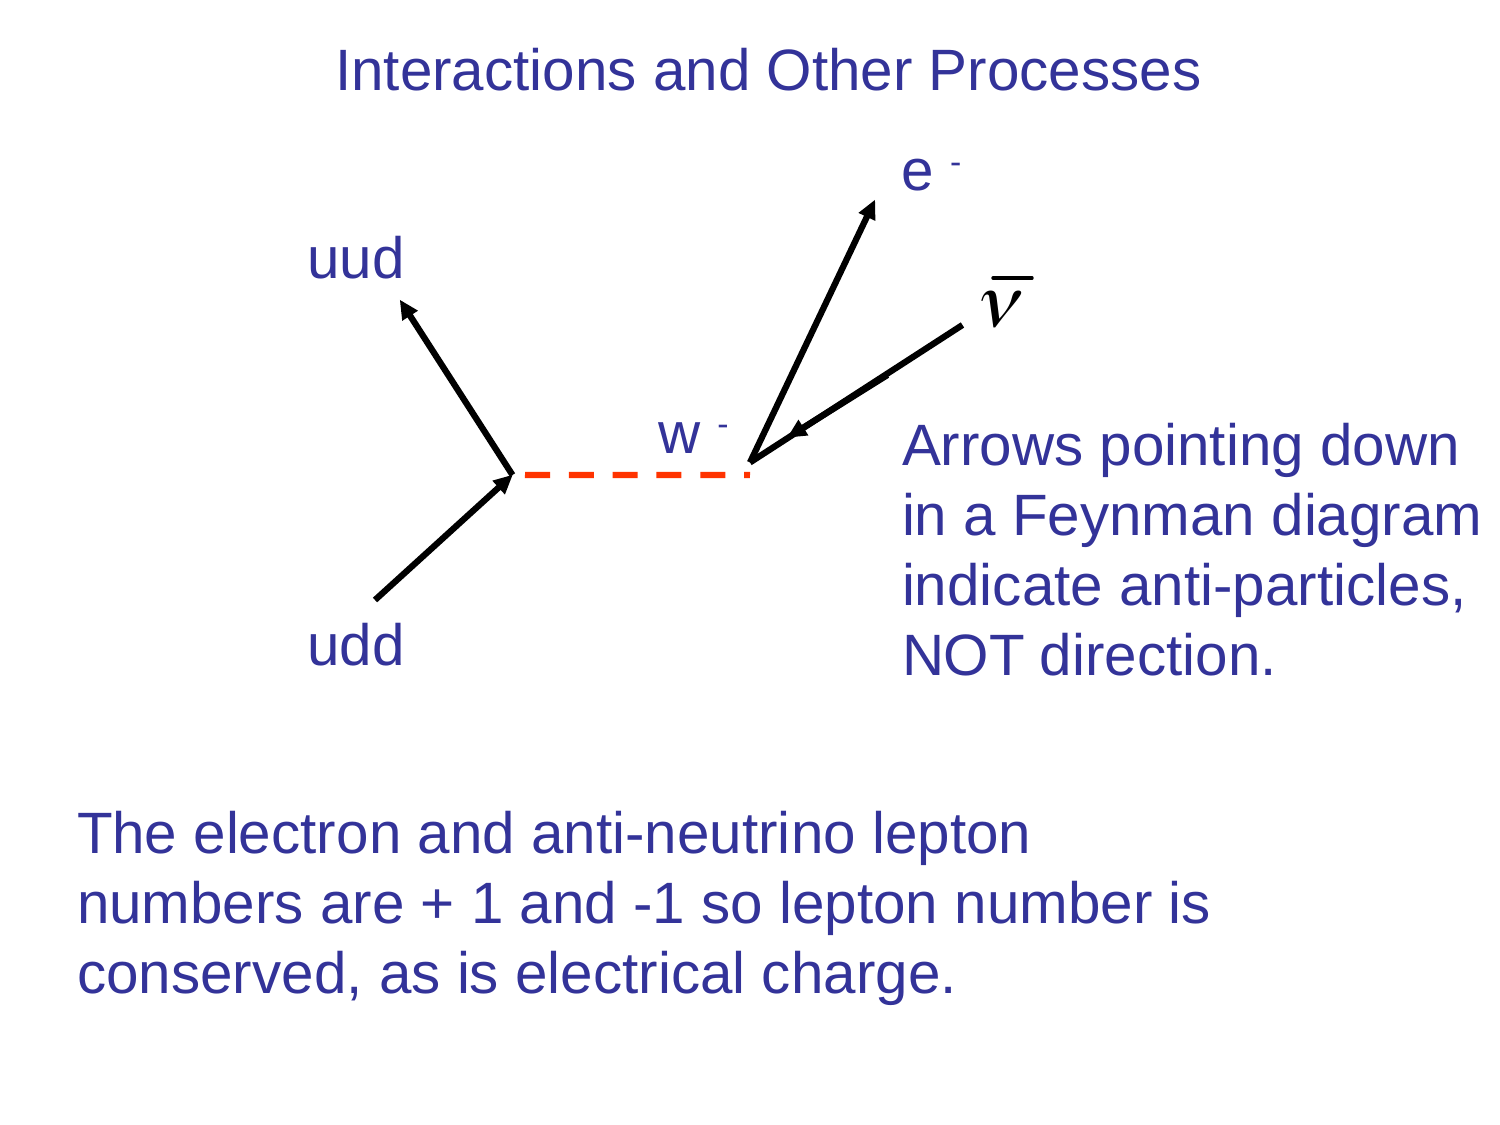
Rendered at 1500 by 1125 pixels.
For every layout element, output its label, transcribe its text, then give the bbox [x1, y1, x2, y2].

text_box Interactions and Other Processes [37, 24, 1500, 110]
text_box The electron and anti-neutrino lepton numbers are + 1 and -1 so lepton number is conserved, as is electrical charge. [62, 787, 1263, 1013]
text_box uud [262, 212, 450, 298]
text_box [749, 324, 963, 463]
text_box udd [262, 600, 450, 685]
text_box w - [600, 387, 788, 473]
text_box [374, 475, 513, 601]
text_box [974, 262, 1048, 348]
text_box [816, 210, 876, 323]
text_box [399, 299, 513, 476]
text_box Arrows pointing down in a Feynman diagram indicate anti-particles, NOT direction. [887, 399, 1500, 695]
text_box e - [837, 125, 1025, 210]
